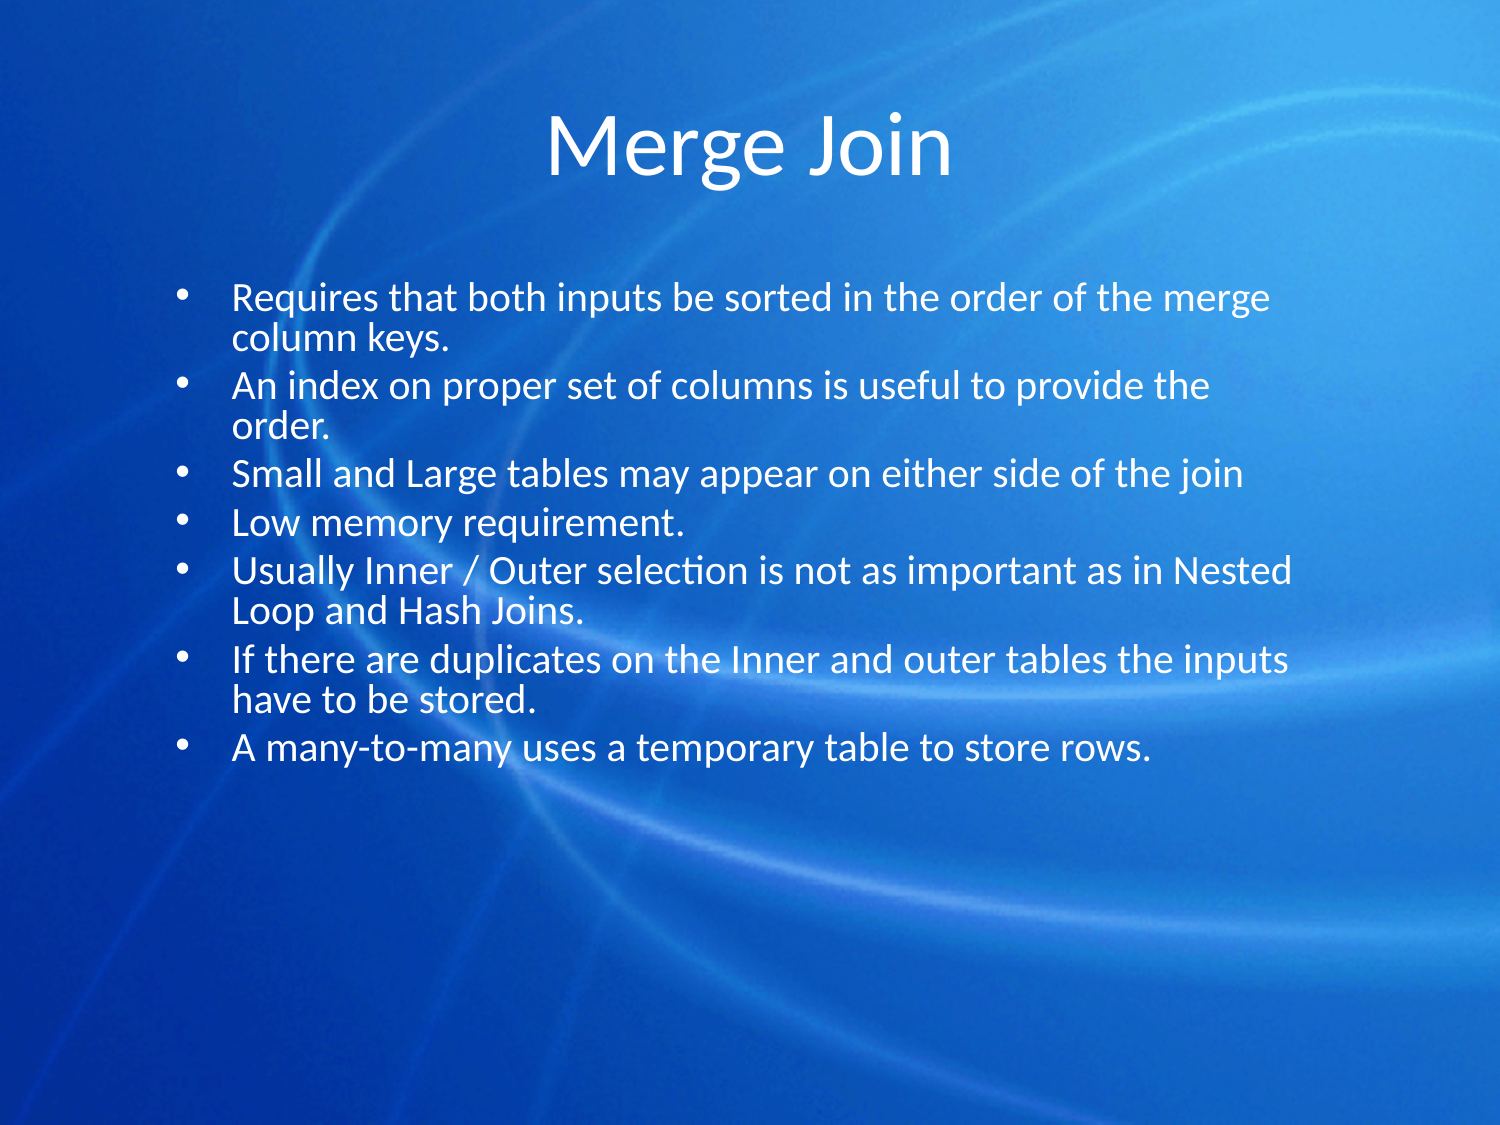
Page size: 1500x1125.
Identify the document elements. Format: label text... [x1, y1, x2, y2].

title Merge Join [75, 45, 1425, 233]
list Requires that both inputs be sorted in the order of the merge column keys. An index on proper set of columns is useful to provide the order. Small and Large tables may appear on either side of the join Low memory requirement. Usually Inner / Outer selection is not as important as in Nested Loop and Hash Joins. If there are duplicates on the Inner and outer tables the inputs have to be stored. A many-to-many uses a temporary table to store rows. [160, 271, 1324, 967]
picture [0, 0, 1500, 1125]
